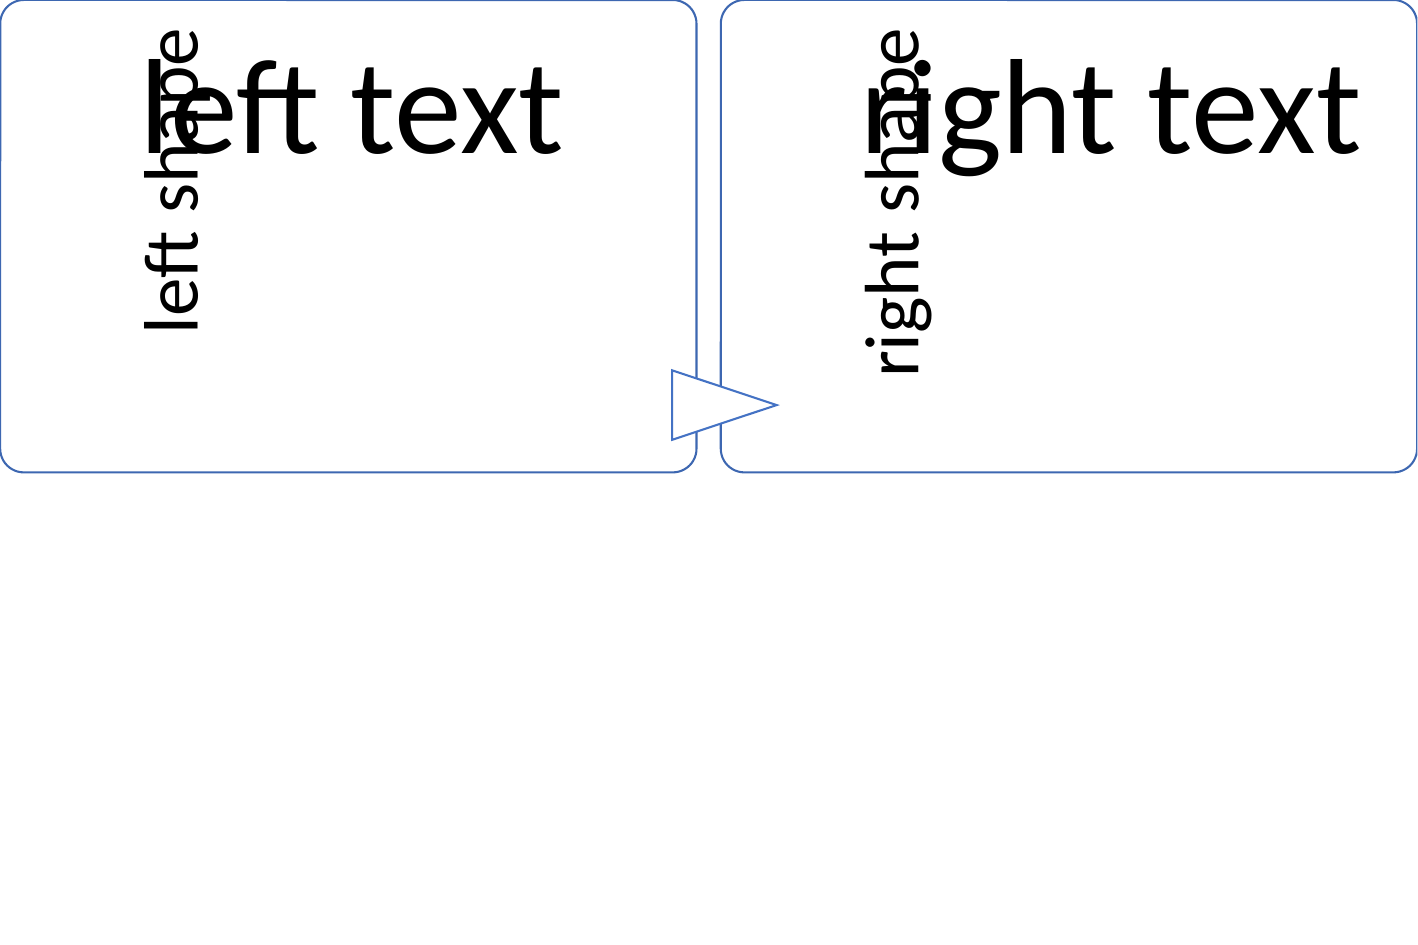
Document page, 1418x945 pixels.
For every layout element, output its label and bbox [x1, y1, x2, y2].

text_box [0, 0, 1418, 473]
